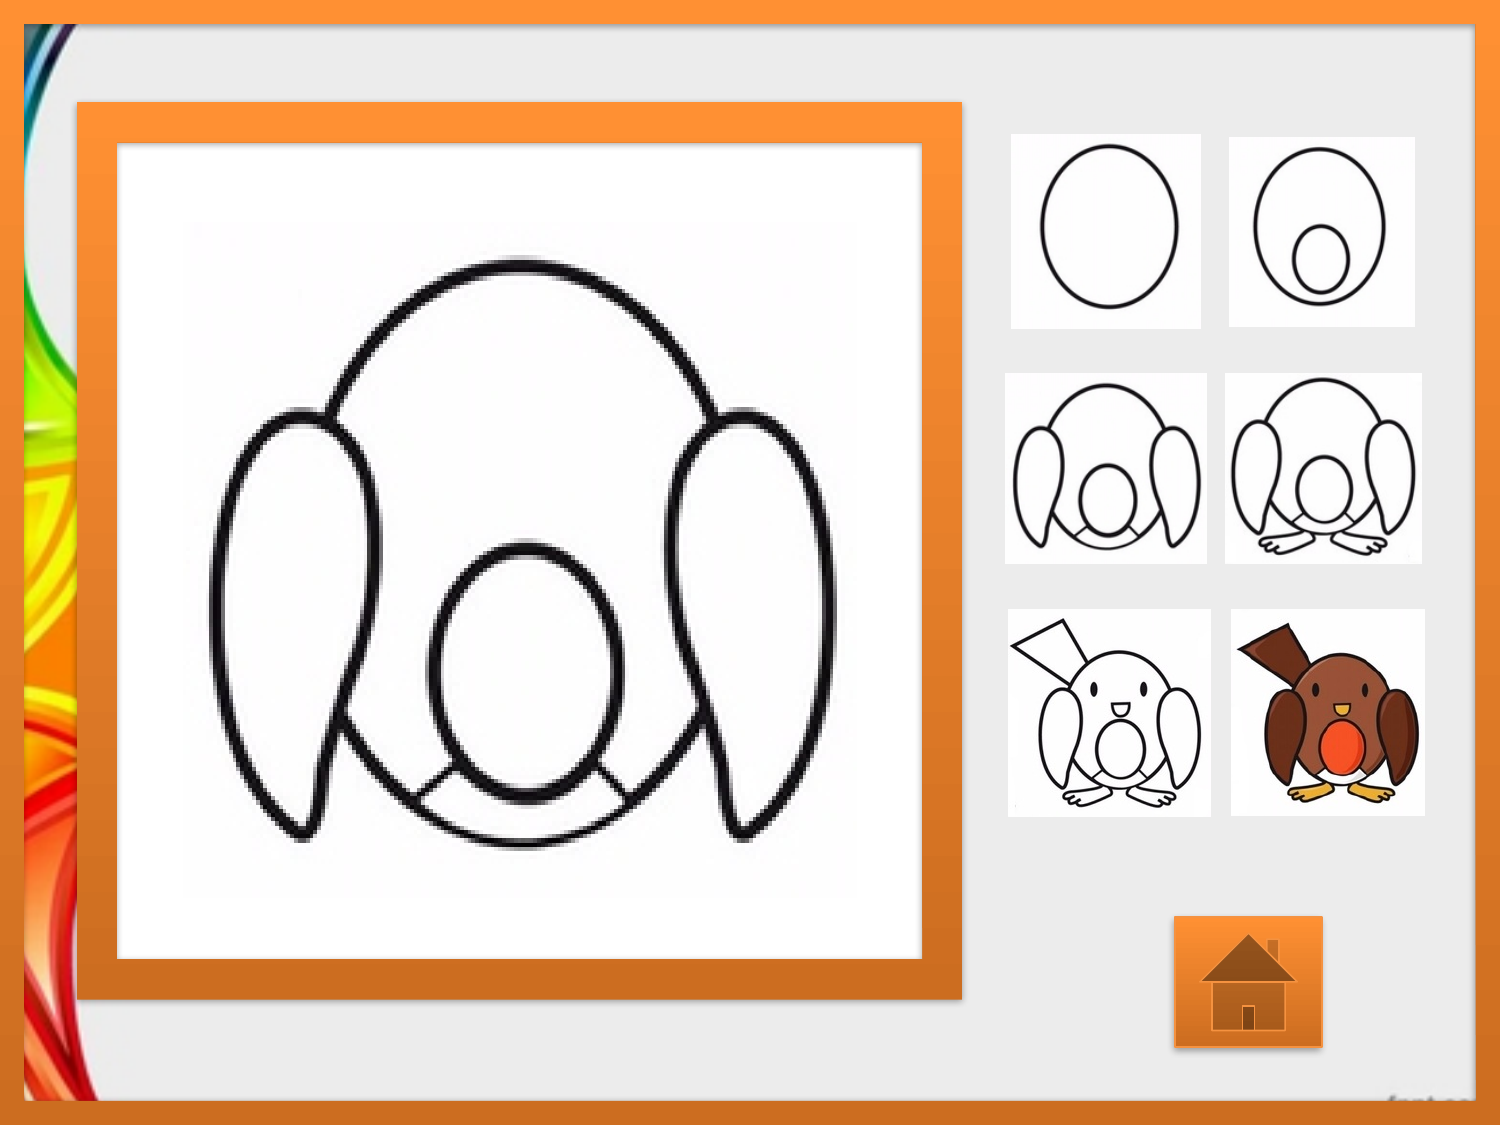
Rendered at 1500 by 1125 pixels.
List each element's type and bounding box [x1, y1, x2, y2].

text_box [122, 151, 917, 957]
text_box [1174, 916, 1323, 1048]
text_box [76, 101, 963, 1000]
picture [24, 24, 1475, 1100]
